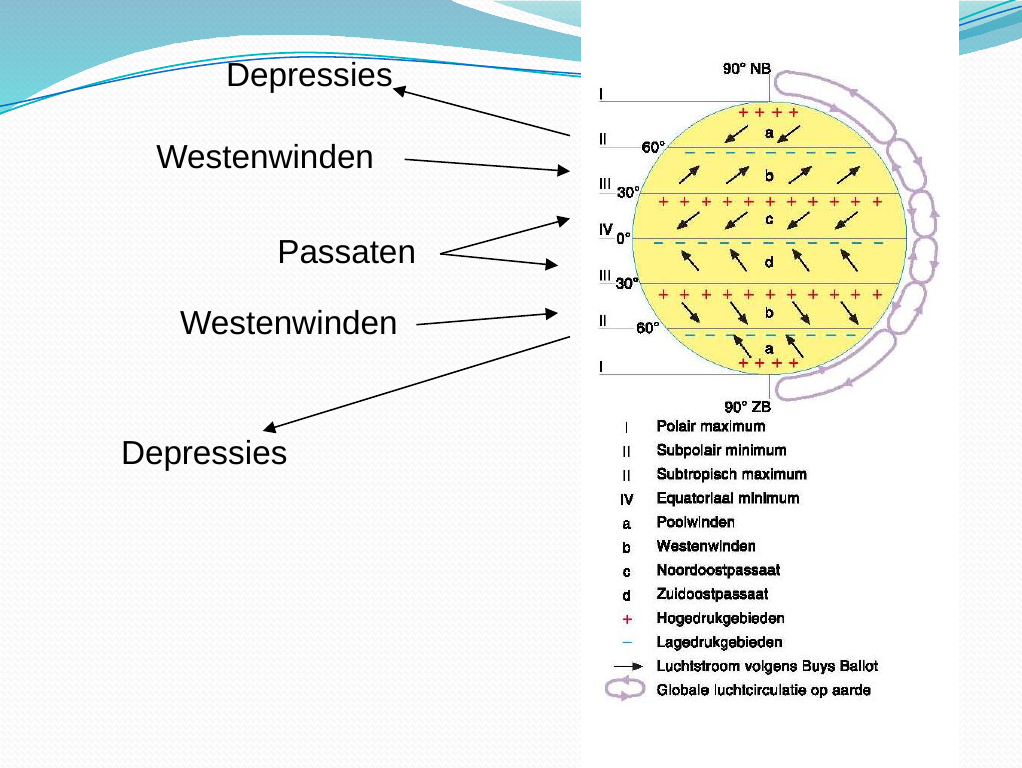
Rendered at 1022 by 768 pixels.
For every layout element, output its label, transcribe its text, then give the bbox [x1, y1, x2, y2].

text_box [417, 307, 559, 325]
text_box [440, 253, 559, 271]
text_box [263, 336, 571, 430]
text_box Depressies [121, 430, 299, 471]
text_box [442, 215, 571, 254]
text_box [393, 85, 571, 136]
text_box [404, 159, 571, 177]
text_box Passaten [203, 230, 417, 271]
text_box Westenwinden [180, 301, 417, 341]
text_box Westenwinden [156, 135, 381, 176]
picture [581, 0, 959, 768]
text_box Depressies [168, 53, 393, 94]
